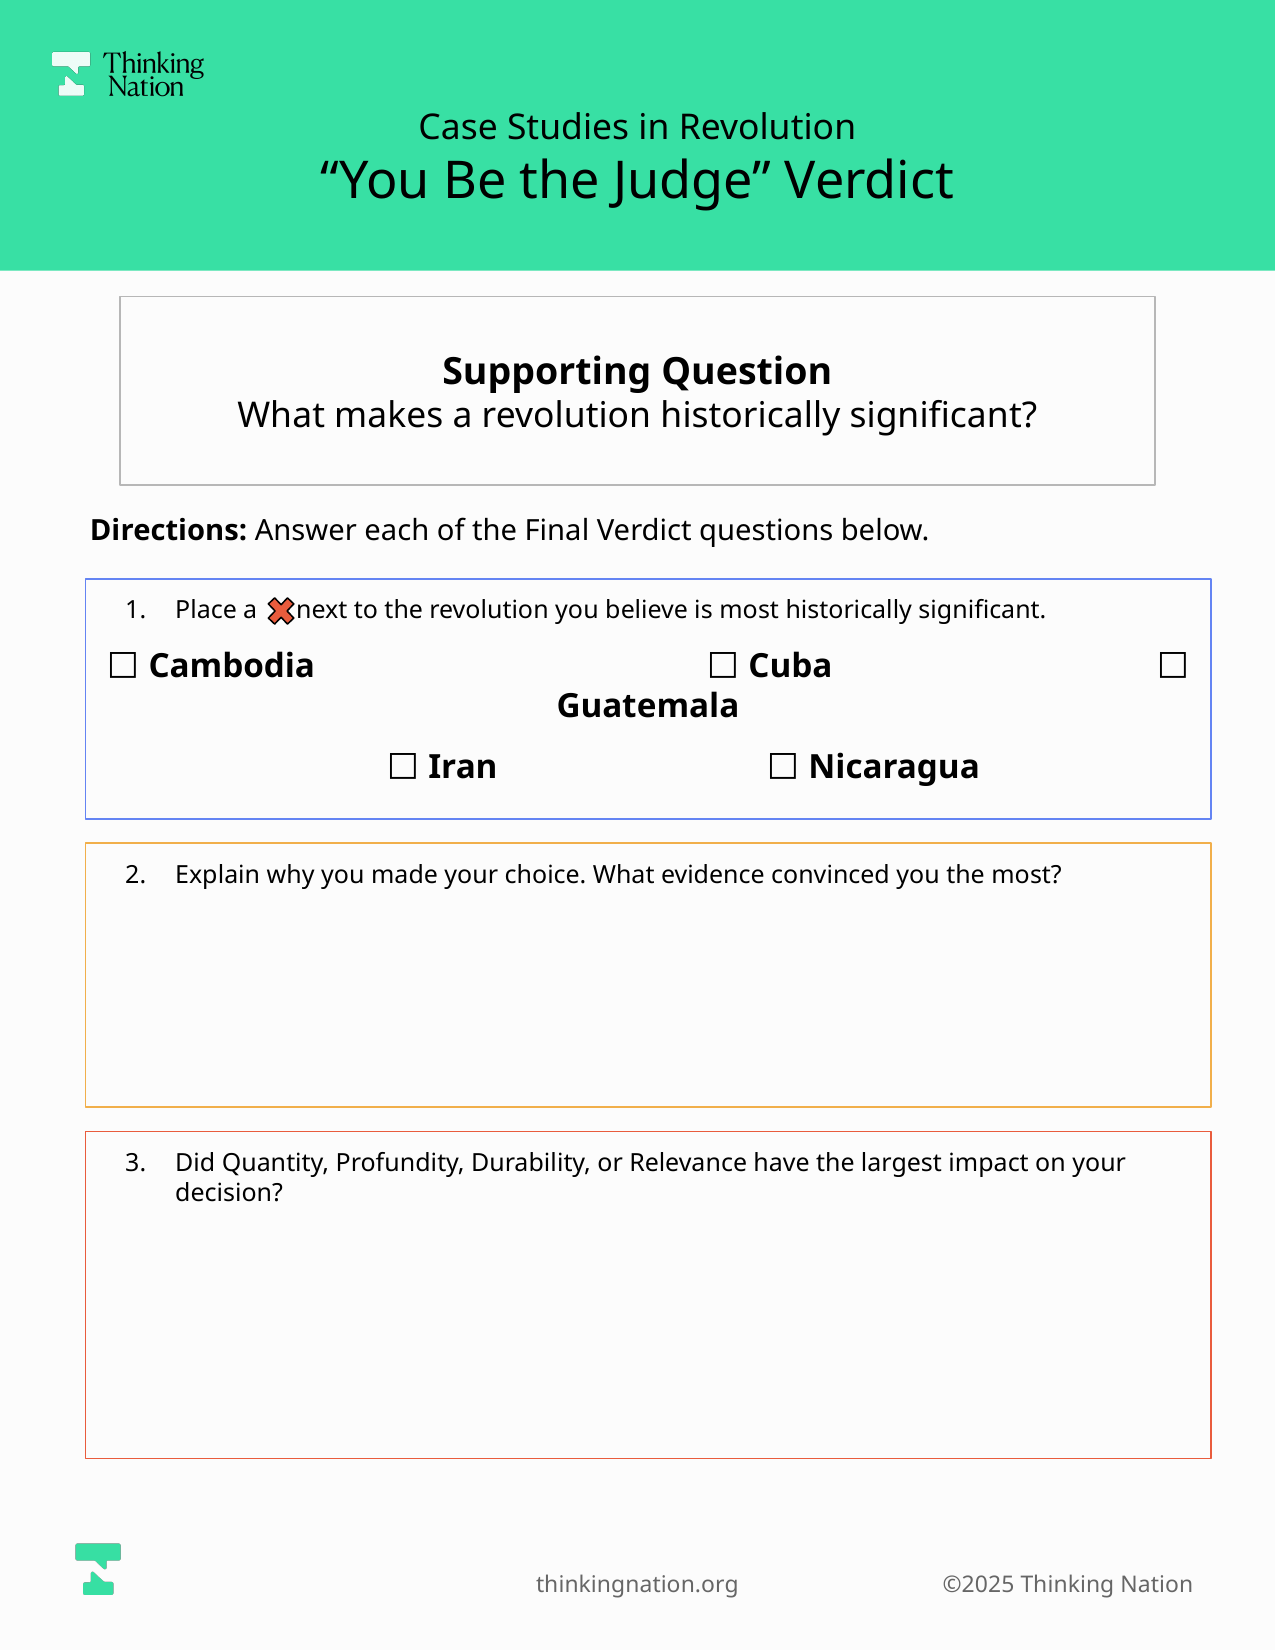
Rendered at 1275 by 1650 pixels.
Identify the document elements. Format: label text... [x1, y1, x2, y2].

text_box Explain why you made your choice. What evidence convinced you the most? [85, 843, 1211, 1108]
text_box Did Quantity, Profundity, Durability, or Relevance have the largest impact on your decision? [85, 1131, 1211, 1459]
text_box Directions: Answer each of the Final Verdict questions below. [74, 496, 1201, 562]
text_box Place a next to the revolution you believe is most historically significant. ⬜ Cambodia ⬜ Cuba ⬜ Guatemala ⬜ Iran ⬜ Nicaragua [85, 578, 1211, 820]
text_box ©2025 Thinking Nation [907, 1553, 1210, 1605]
text_box Supporting Question What makes a revolution historically significant? [119, 296, 1156, 485]
picture [62, 1533, 134, 1605]
picture [35, 37, 210, 110]
text_box Case Studies in Revolution “You Be the Judge” Verdict [0, 0, 1275, 271]
text_box [268, 597, 294, 625]
text_box thinkingnation.org [486, 1553, 789, 1605]
